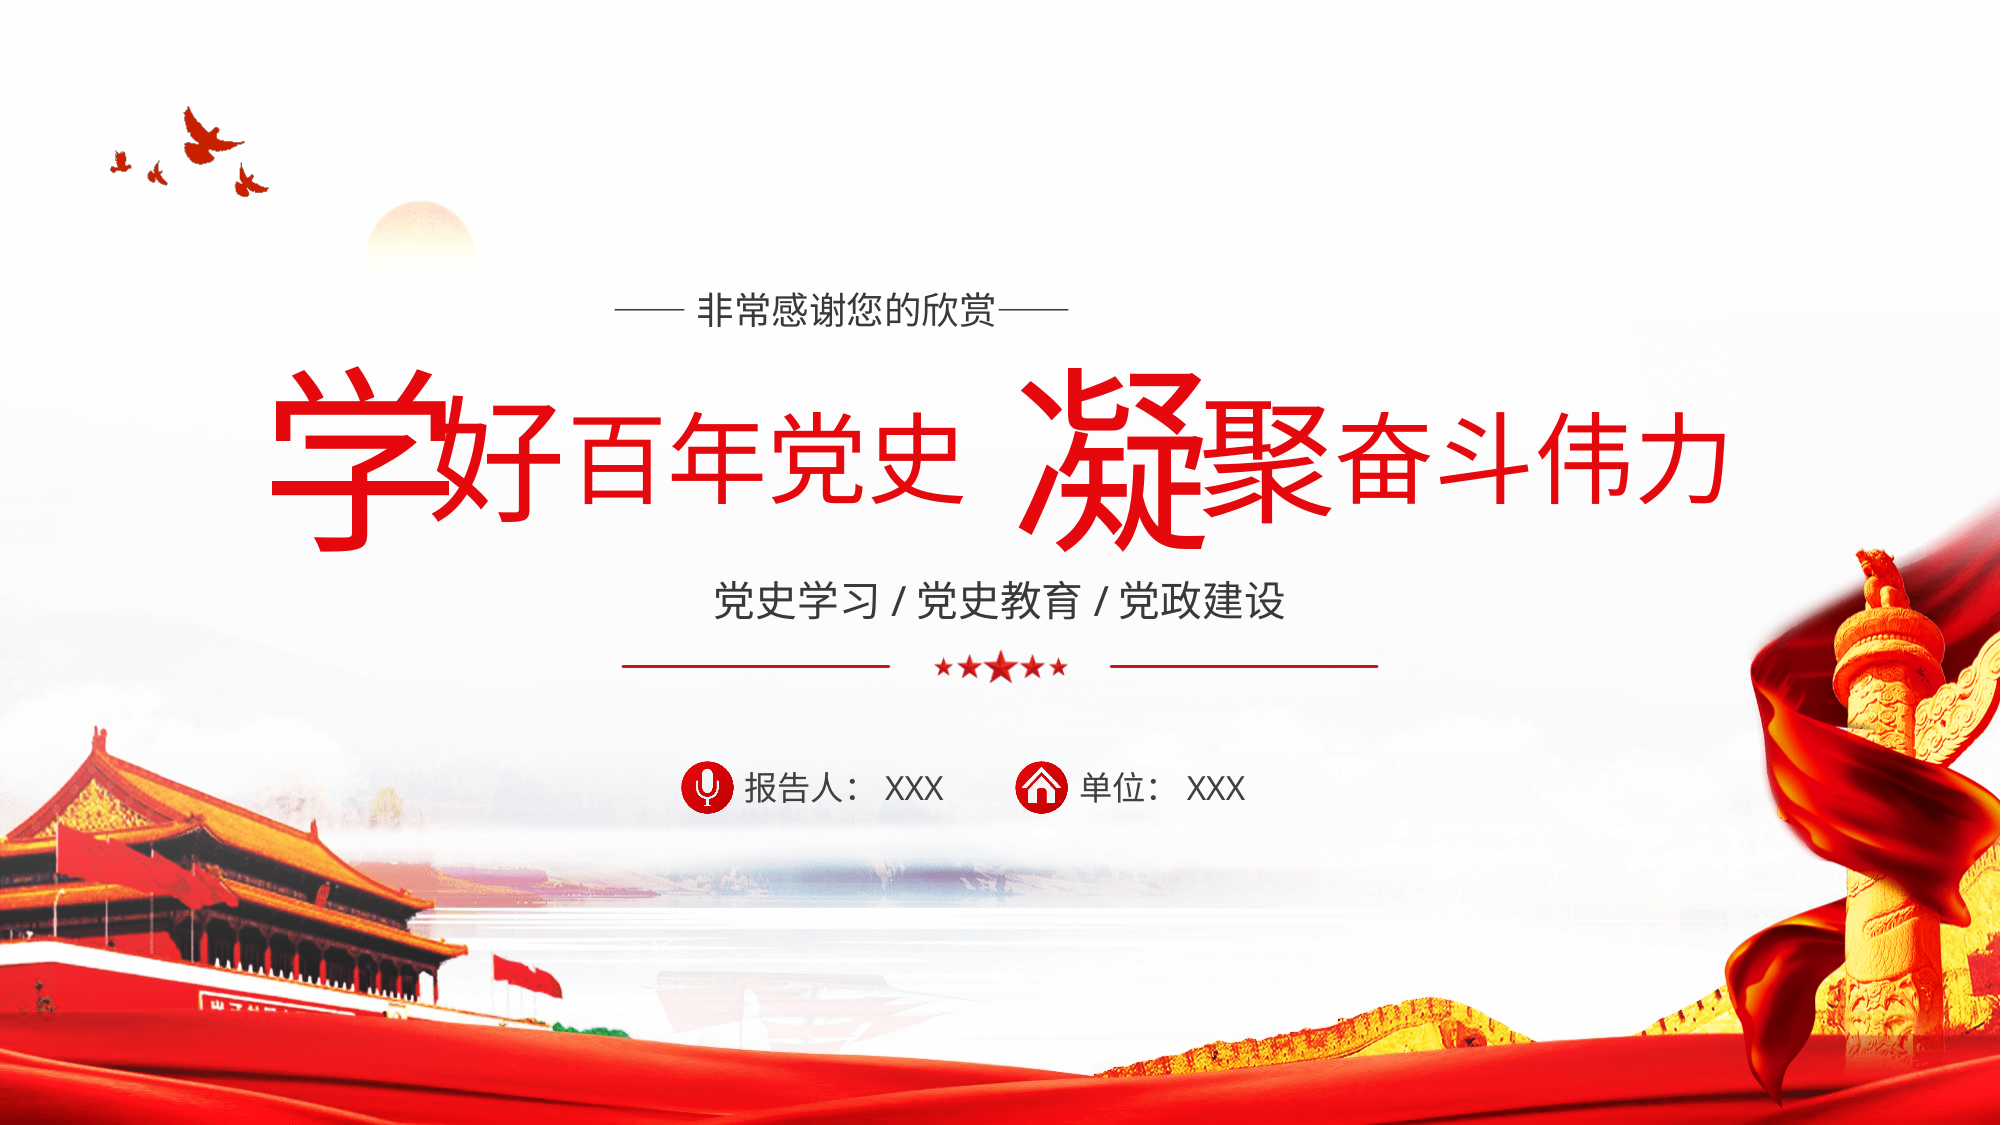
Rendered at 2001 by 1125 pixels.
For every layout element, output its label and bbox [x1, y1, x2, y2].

text_box [681, 761, 1257, 814]
picture [0, 0, 2000, 1125]
text_box [622, 649, 1378, 685]
